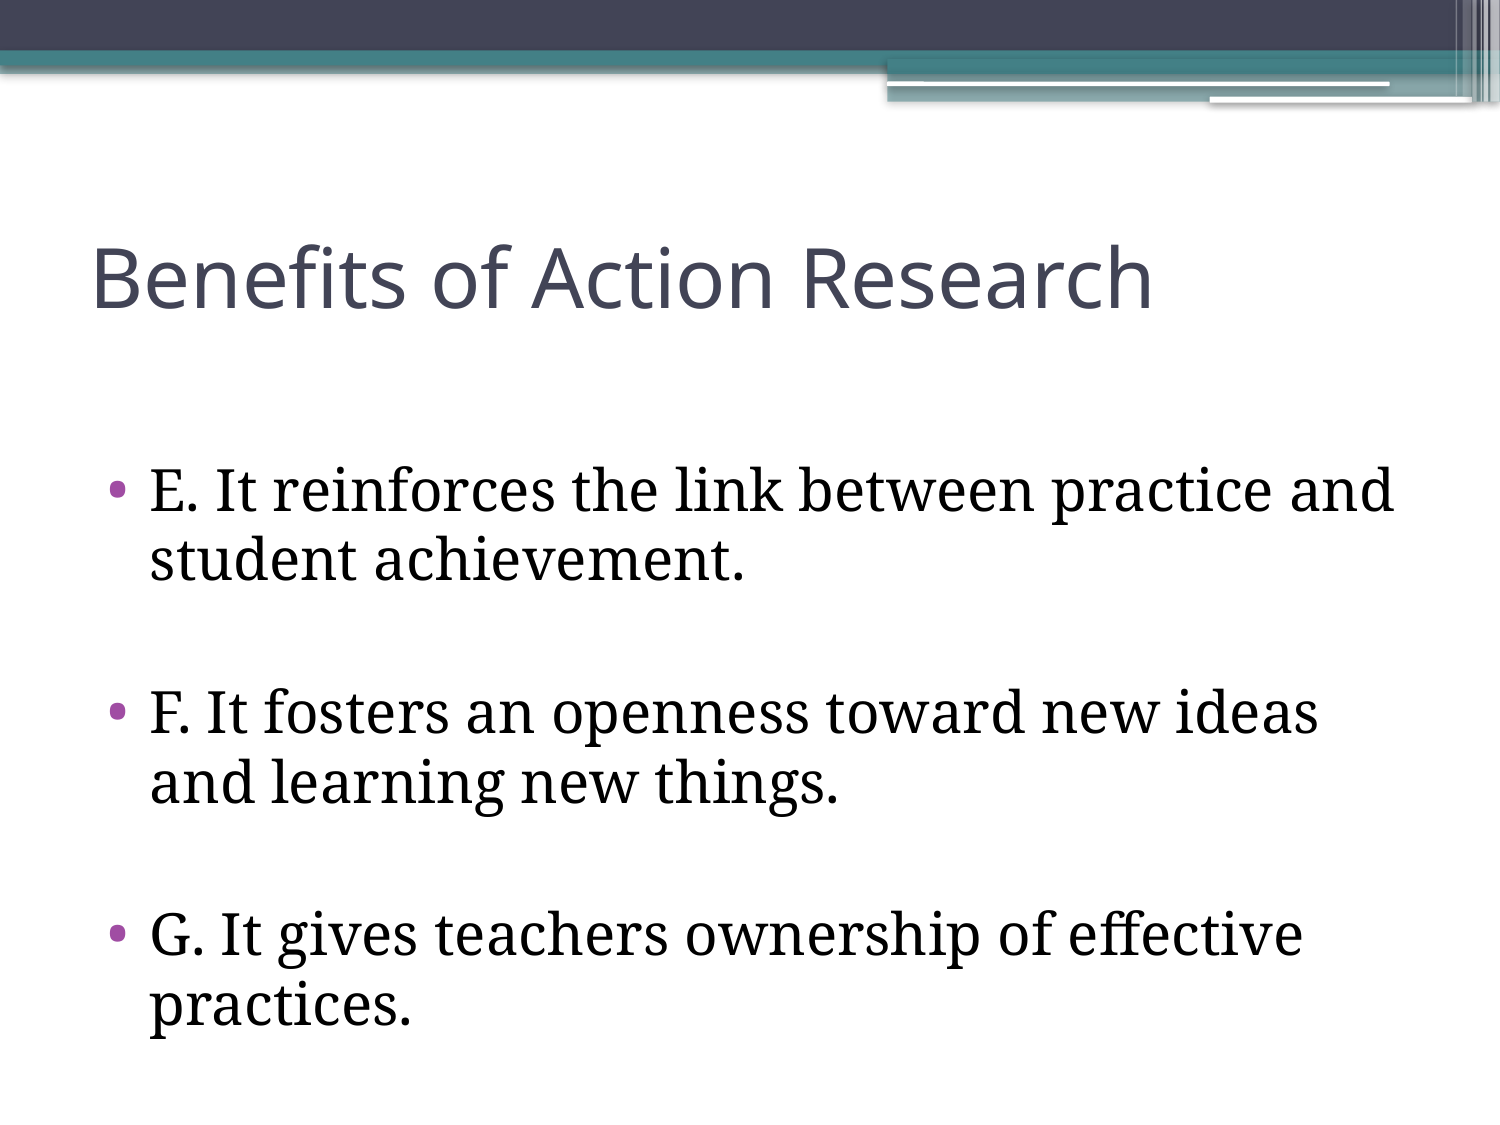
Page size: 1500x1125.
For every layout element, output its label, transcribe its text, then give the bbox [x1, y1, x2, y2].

title Benefits of Action Research [75, 187, 1425, 363]
list E. It reinforces the link between practice and student achievement. F. It fosters an openness toward new ideas and learning new things. G. It gives teachers ownership of effective practices. [75, 368, 1425, 1079]
